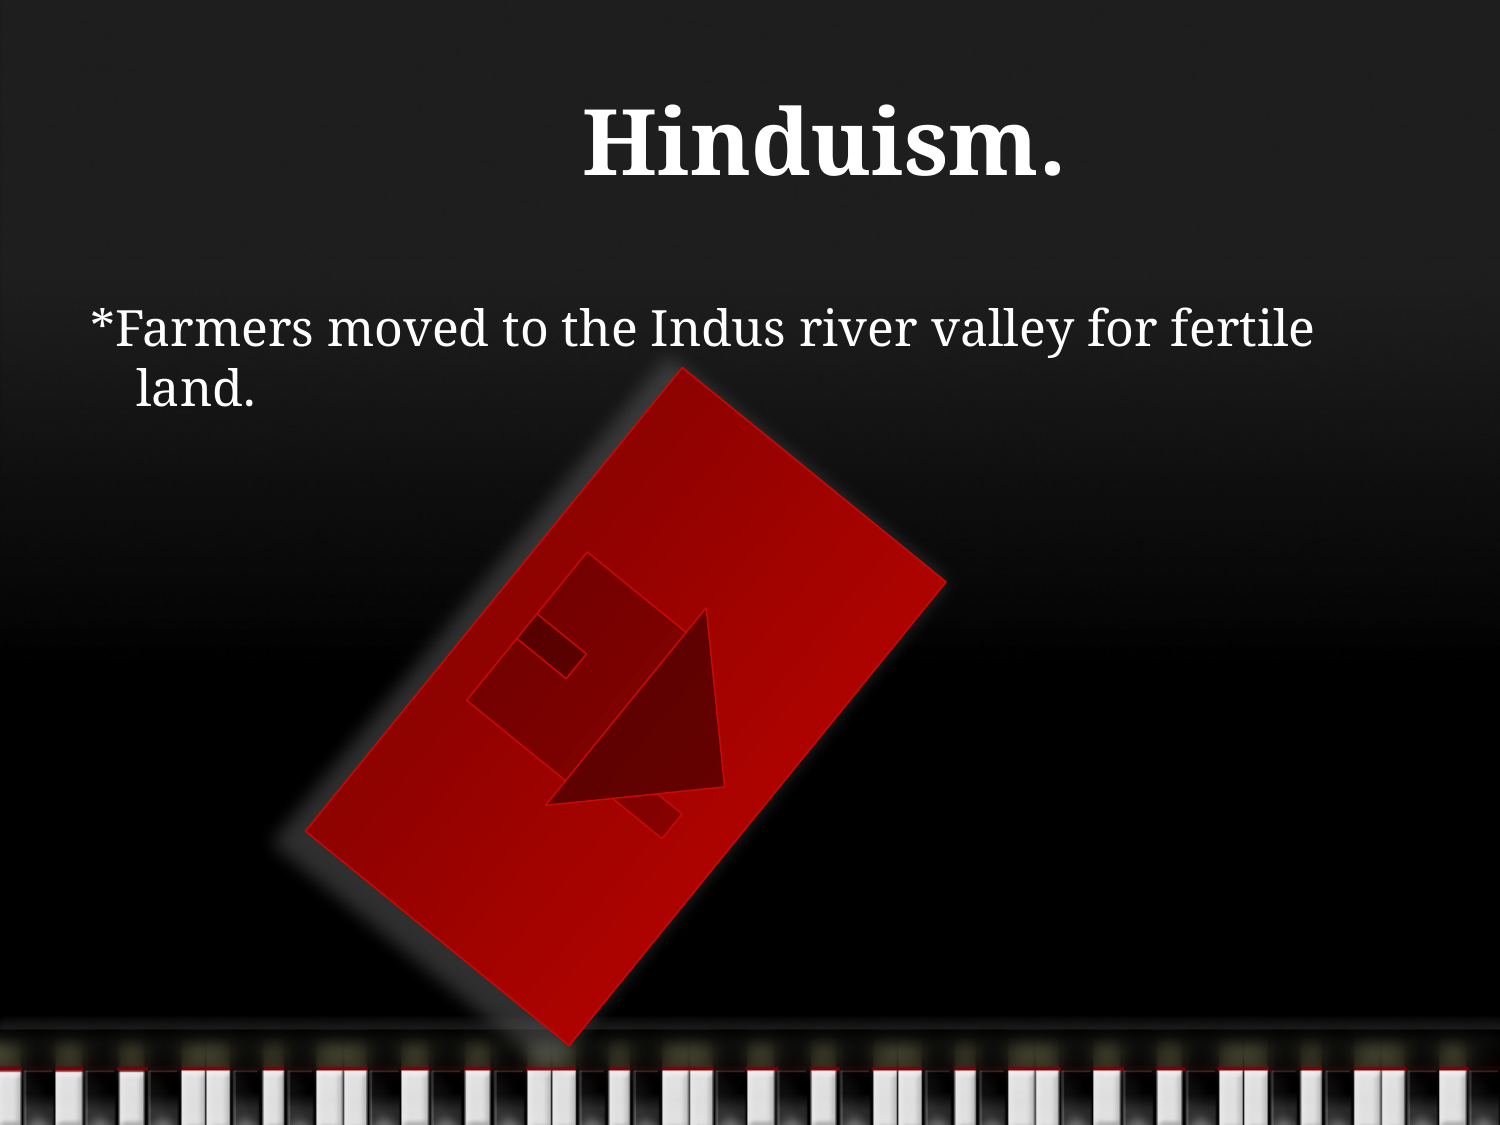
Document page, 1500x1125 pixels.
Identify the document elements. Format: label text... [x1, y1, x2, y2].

title Hinduism. [75, 45, 1425, 233]
picture [0, 0, 1500, 1125]
list *Farmers moved to the Indus river valley for fertile land. [75, 288, 1425, 925]
text_box [304, 366, 947, 1047]
